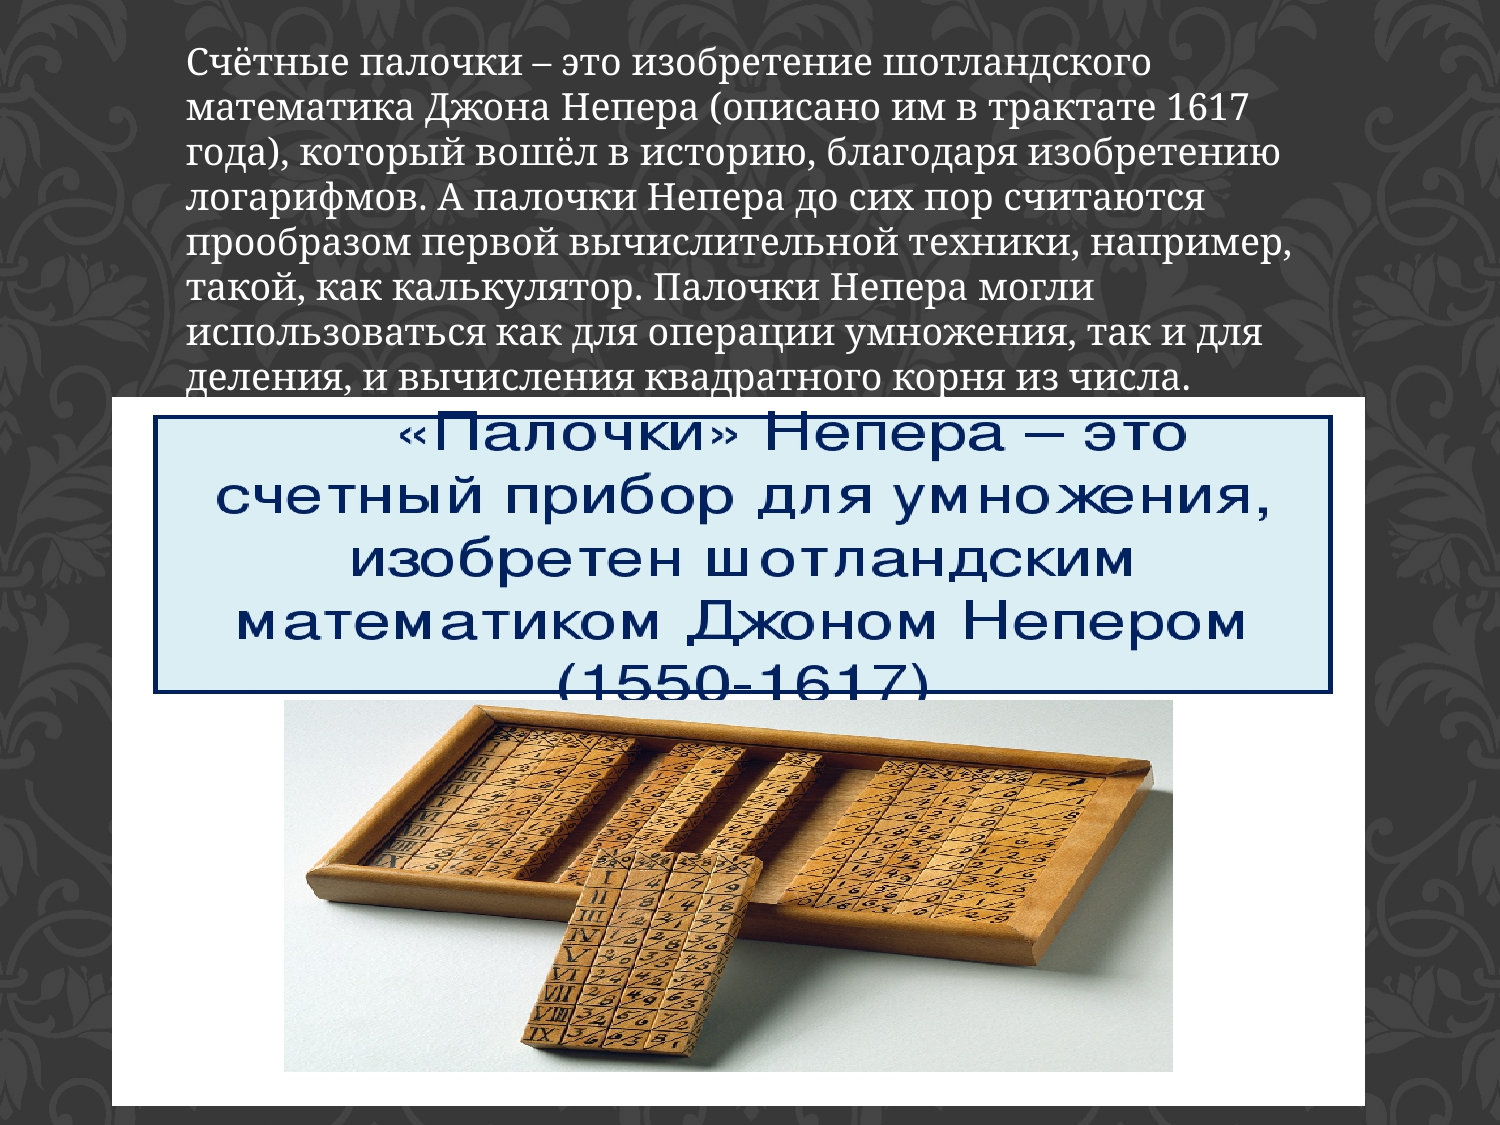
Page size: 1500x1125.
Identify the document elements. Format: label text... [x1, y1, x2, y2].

text_box Счётные палочки – это изобретение шотландского математика Джона Непера (описано им в трактате 1617 года), который вошёл в историю, благодаря изобретению логарифмов. А палочки Непера до сих пор считаются прообразом первой вычислительной техники, например, такой, как калькулятор. Палочки Непера могли использоваться как для операции умножения, так и для деления, и вычисления квадратного корня из числа. [171, 30, 1341, 396]
picture [111, 396, 1365, 1107]
